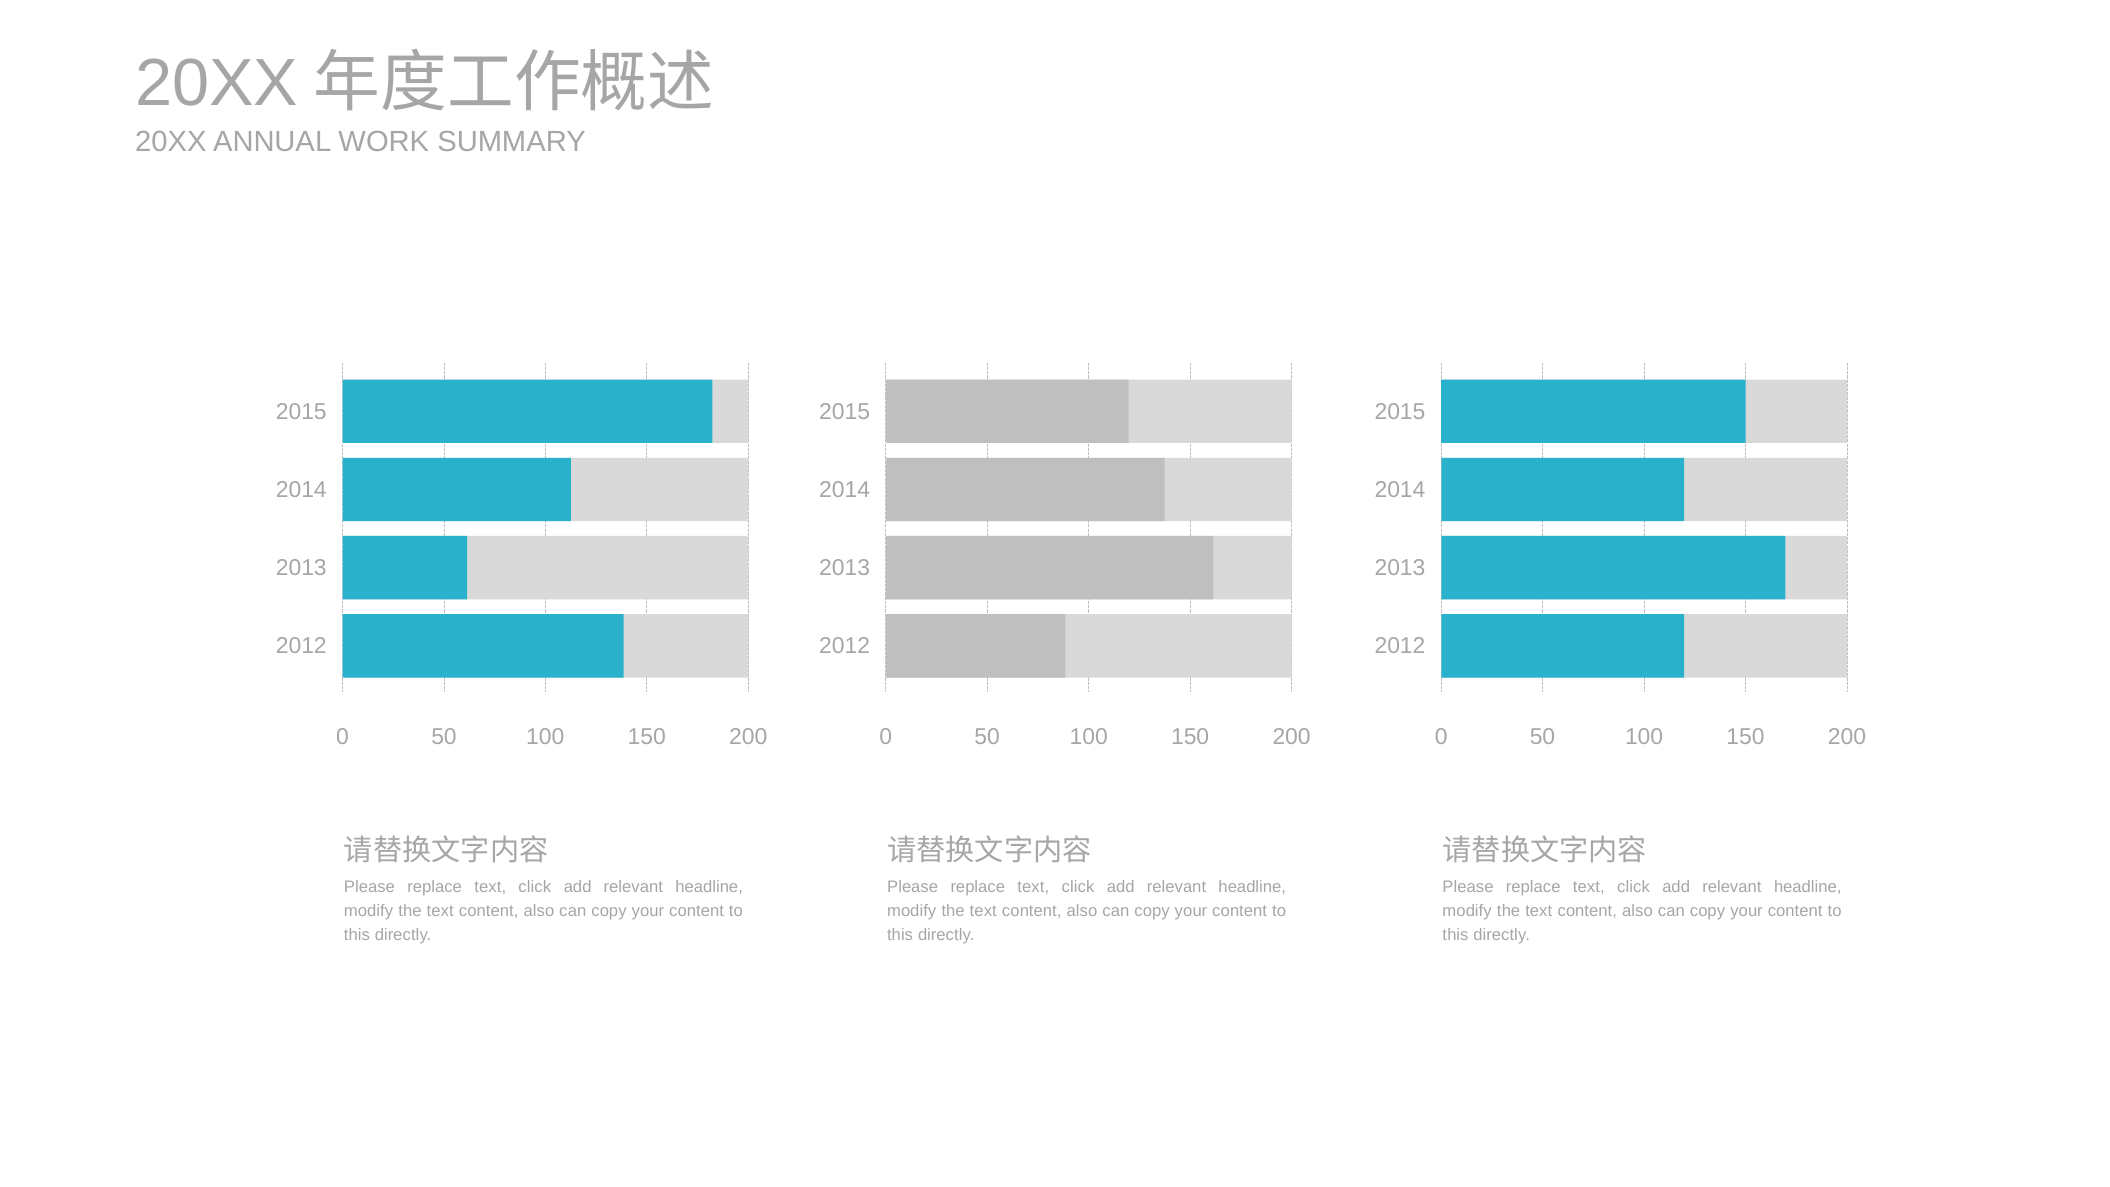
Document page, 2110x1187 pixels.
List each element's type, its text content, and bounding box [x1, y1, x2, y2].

text_box Please replace text, click add relevant headline, modify the text content, also can copy your content to this directly. [1442, 871, 1843, 944]
text_box Please replace text, click add relevant headline, modify the text content, also can copy your content to this directly. [343, 871, 744, 944]
text_box 请替换文字内容 [1442, 823, 1716, 866]
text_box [260, 362, 783, 758]
text_box Please replace text, click add relevant headline, modify the text content, also can copy your content to this directly. [887, 871, 1287, 944]
text_box 请替换文字内容 [343, 823, 617, 866]
text_box 请替换文字内容 [887, 823, 1161, 866]
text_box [1358, 362, 1882, 758]
text_box 20XX ANNUAL WORK SUMMARY [135, 122, 596, 158]
text_box 20XX年度工作概述 [135, 38, 783, 119]
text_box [803, 362, 1327, 758]
